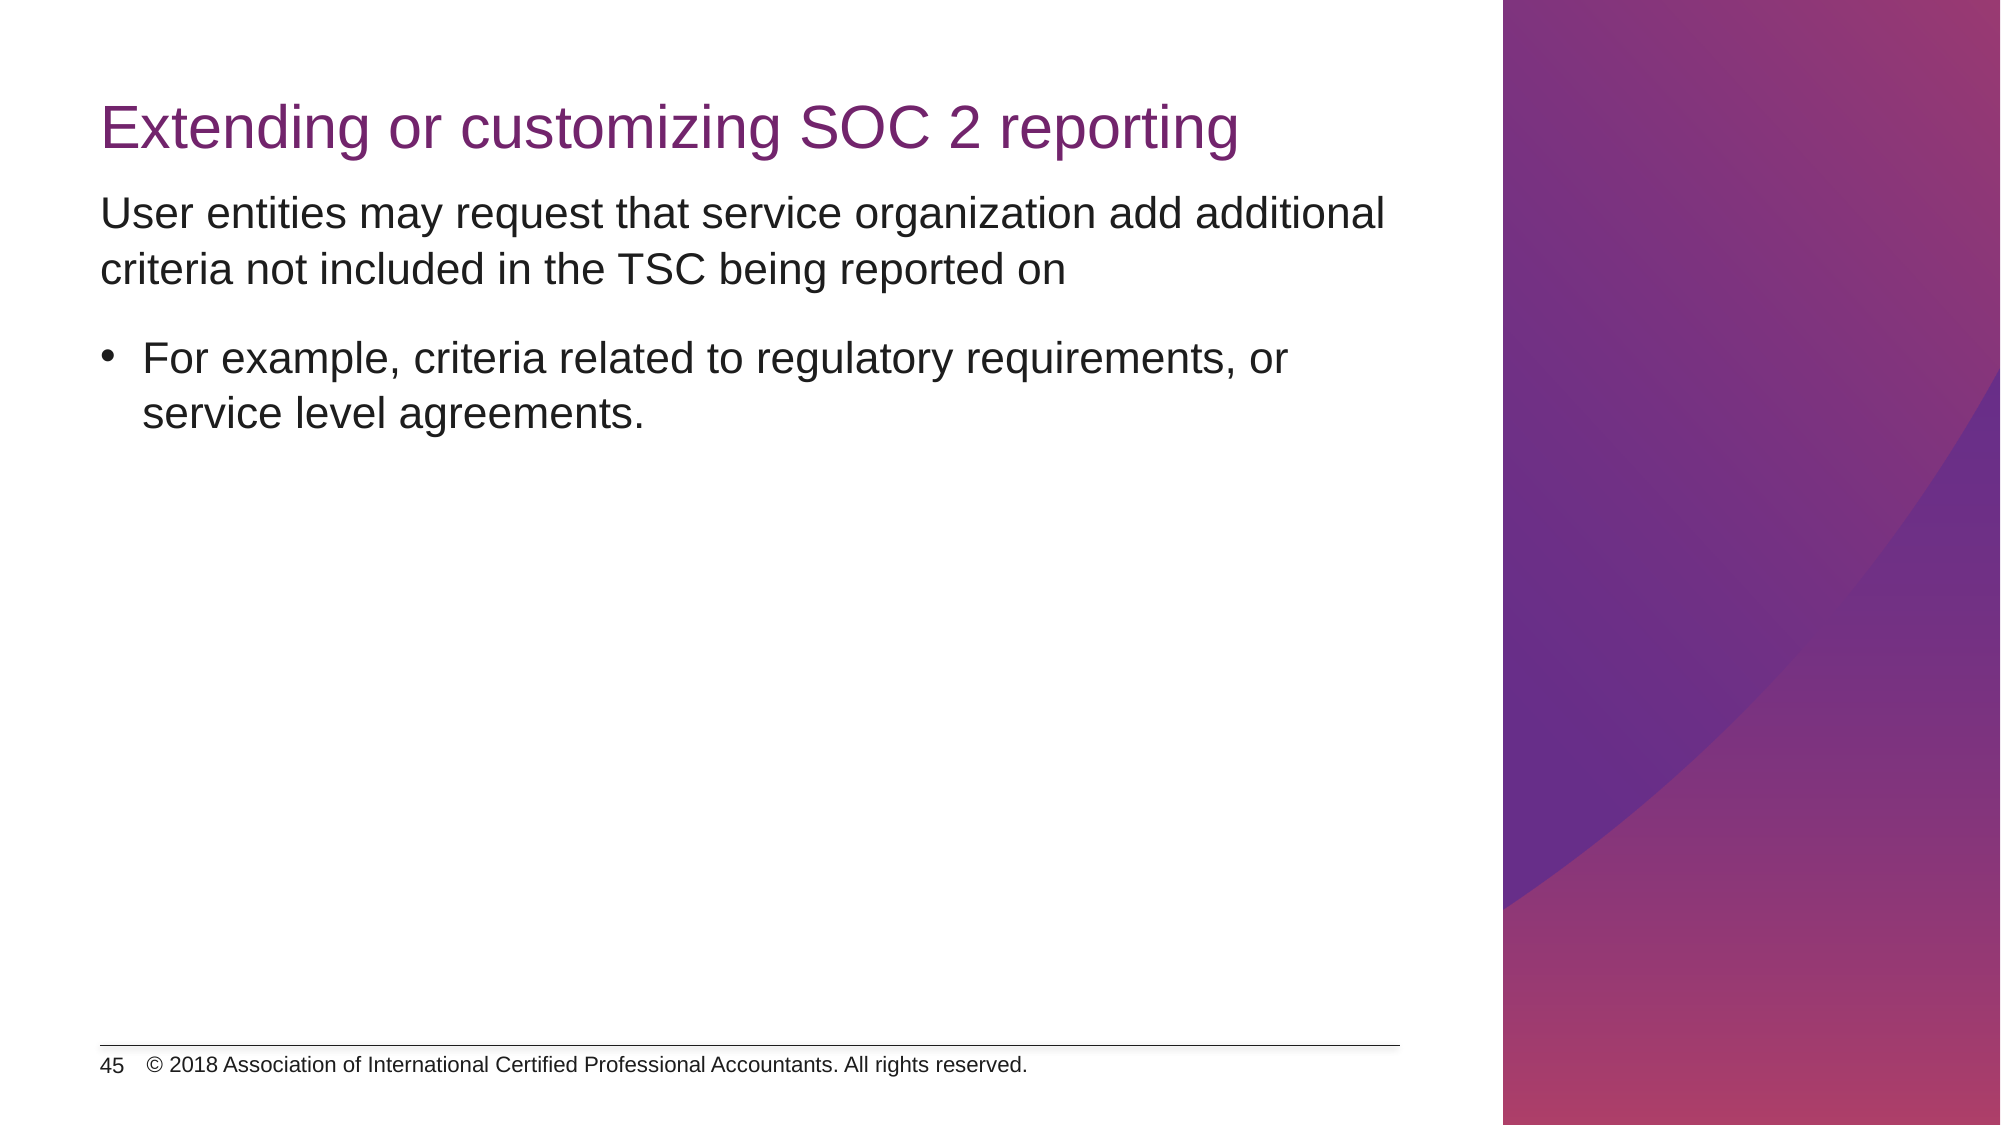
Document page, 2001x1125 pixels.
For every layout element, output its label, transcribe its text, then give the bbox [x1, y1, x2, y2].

list User entities may request that service organization add additional criteria not included in the TSC being reported on For example, criteria related to regulatory requirements, or service level agreements. [100, 182, 1401, 915]
footer © 2018 Association of International Certified Professional Accountants. All rights reserved. [147, 1050, 1400, 1111]
slide_number 45 [99, 1050, 147, 1111]
picture [1503, 0, 2001, 1125]
title Extending or customizing SOC 2 reporting [100, 31, 1401, 161]
